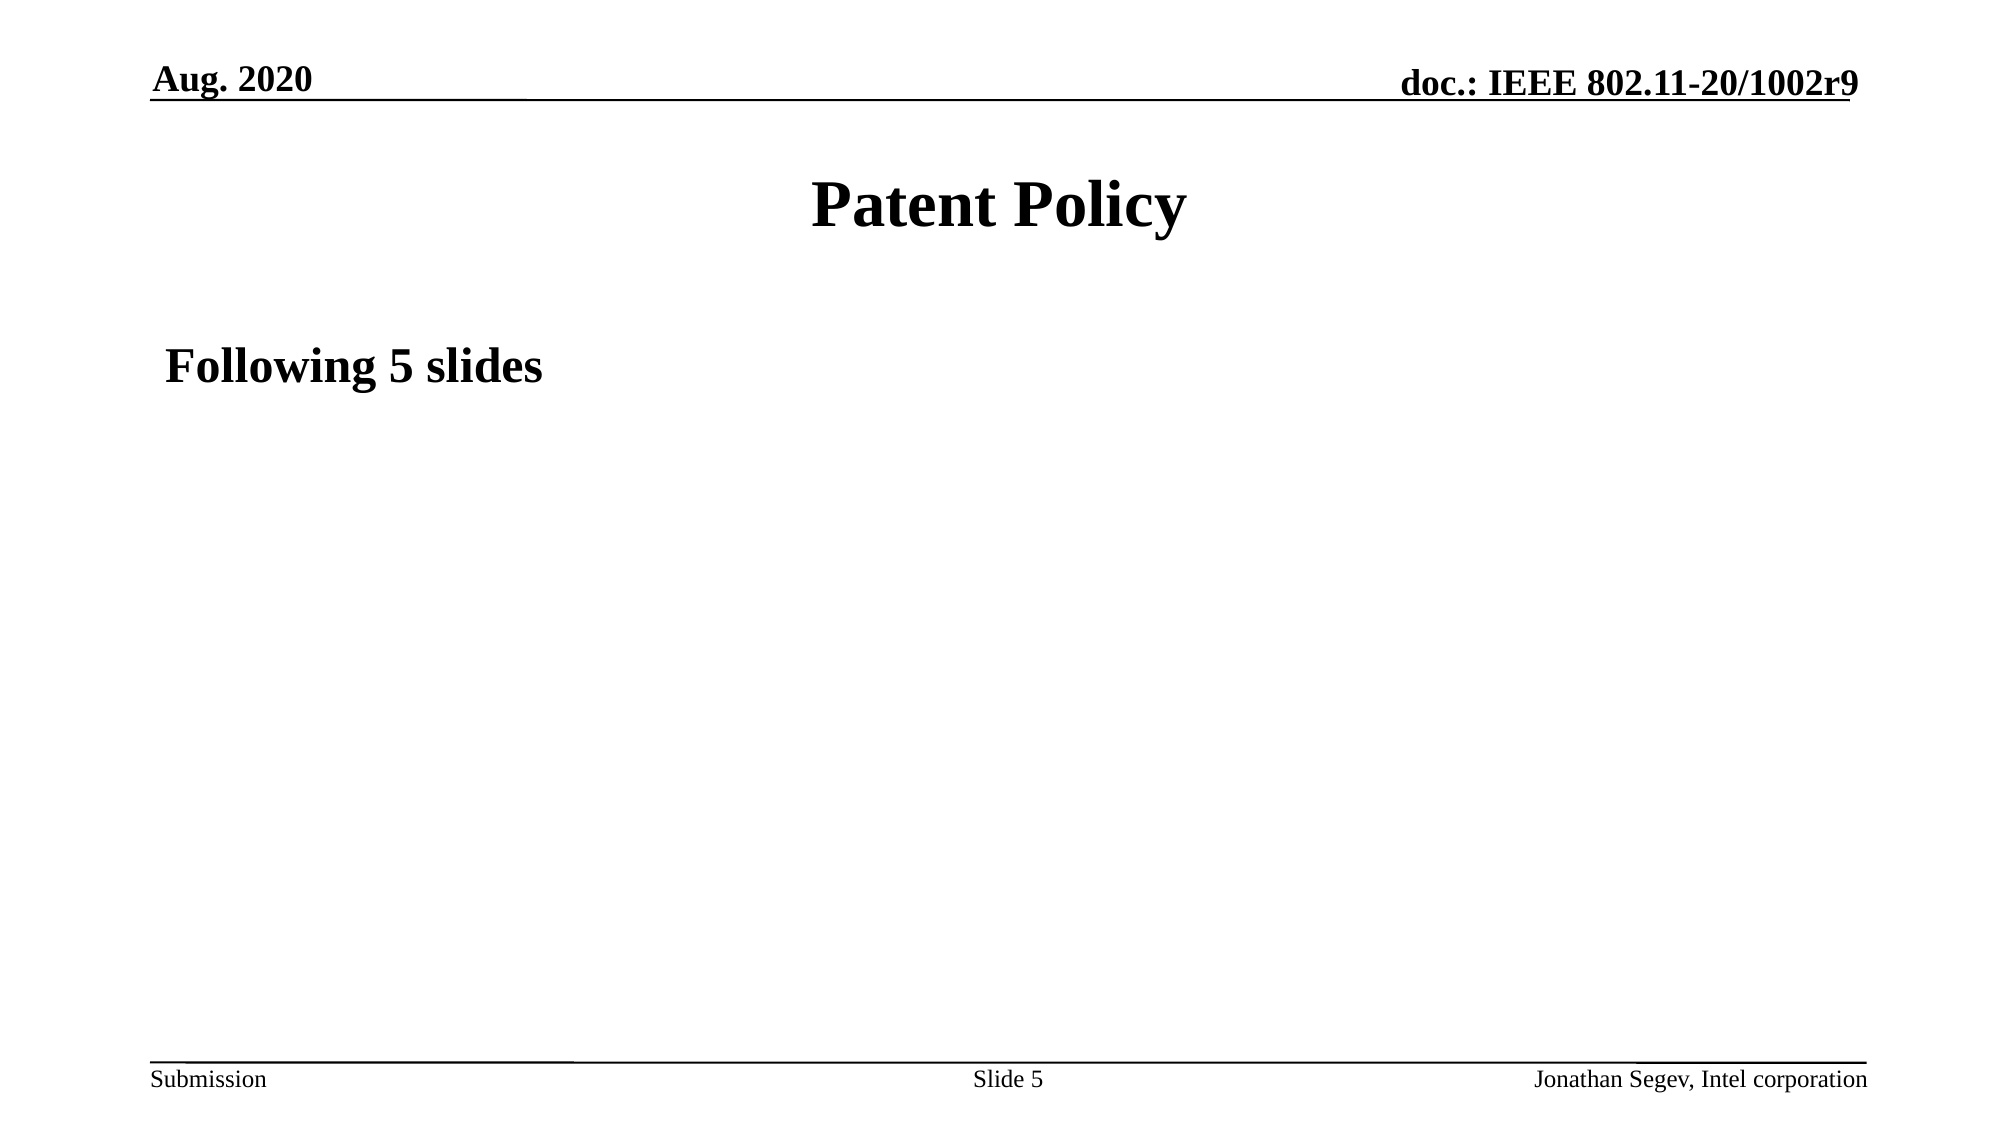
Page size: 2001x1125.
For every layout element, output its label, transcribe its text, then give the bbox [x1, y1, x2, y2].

title Patent Policy [149, 112, 1850, 288]
footer Jonathan Segev, Intel corporation [1171, 1061, 1869, 1093]
slide_number Slide 5 [950, 1061, 1067, 1123]
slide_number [152, 54, 563, 100]
list Following 5 slides [149, 324, 1850, 1000]
